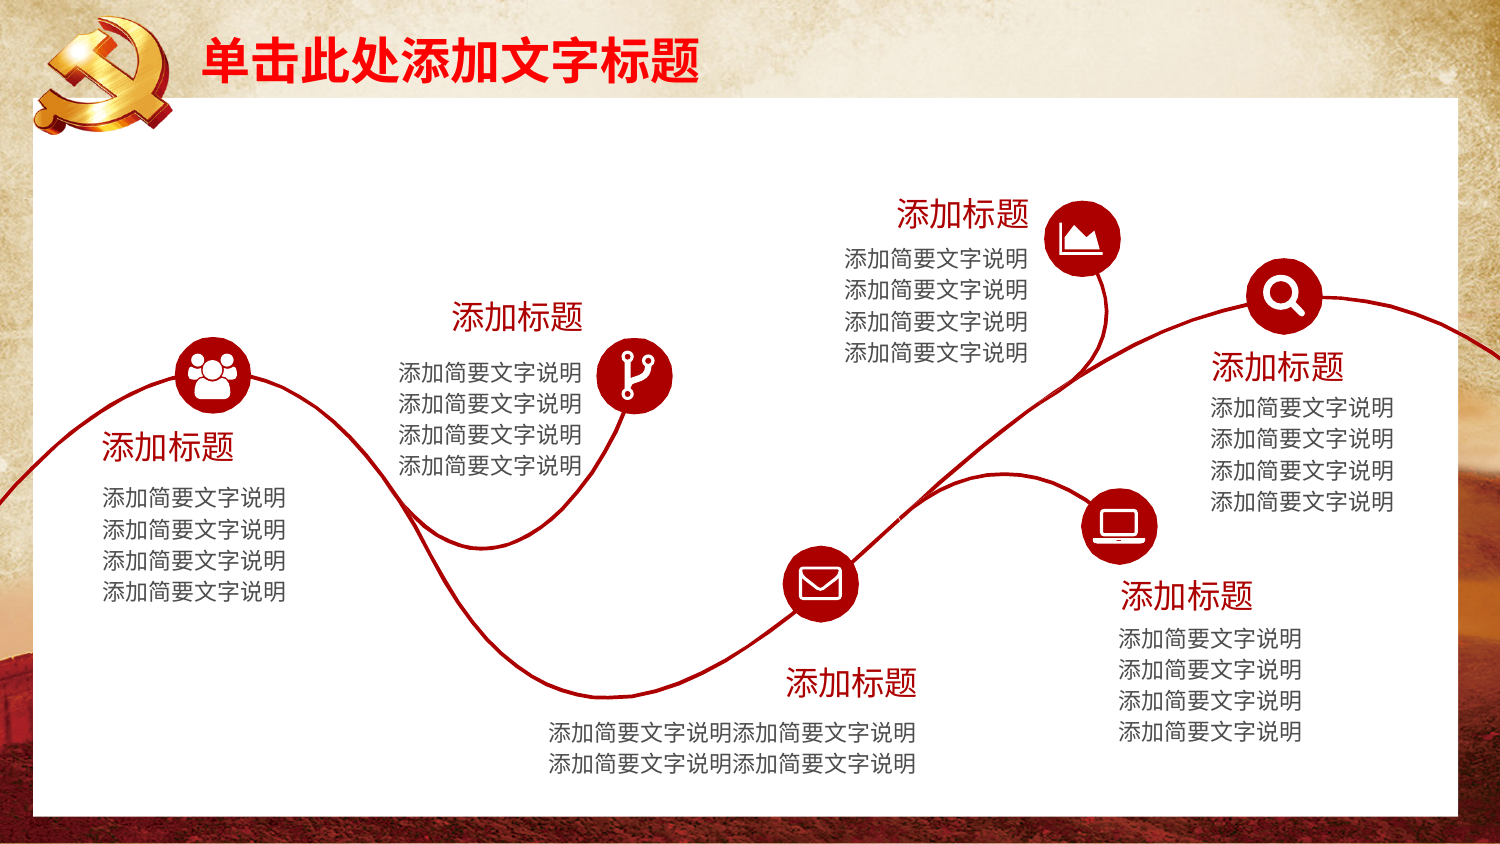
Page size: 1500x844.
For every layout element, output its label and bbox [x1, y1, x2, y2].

text_box [782, 545, 859, 623]
text_box [174, 336, 252, 414]
text_box [912, 401, 1042, 505]
text_box [406, 415, 625, 551]
text_box [805, 200, 1030, 340]
text_box [1323, 295, 1500, 361]
text_box [596, 338, 673, 415]
text_box [1118, 583, 1365, 718]
text_box [898, 472, 1080, 521]
picture [0, 337, 1500, 844]
text_box [466, 669, 1009, 812]
text_box [1080, 488, 1158, 565]
text_box [1246, 258, 1323, 335]
text_box [361, 453, 525, 669]
text_box [859, 517, 901, 559]
text_box [252, 375, 360, 452]
text_box [705, 619, 784, 669]
text_box [1074, 303, 1246, 383]
text_box [1038, 277, 1109, 404]
picture [0, 0, 1500, 498]
text_box [101, 433, 349, 603]
text_box [0, 375, 174, 506]
text_box [360, 303, 585, 453]
text_box [1210, 354, 1457, 487]
text_box [156, 22, 583, 108]
text_box [1044, 200, 1121, 277]
